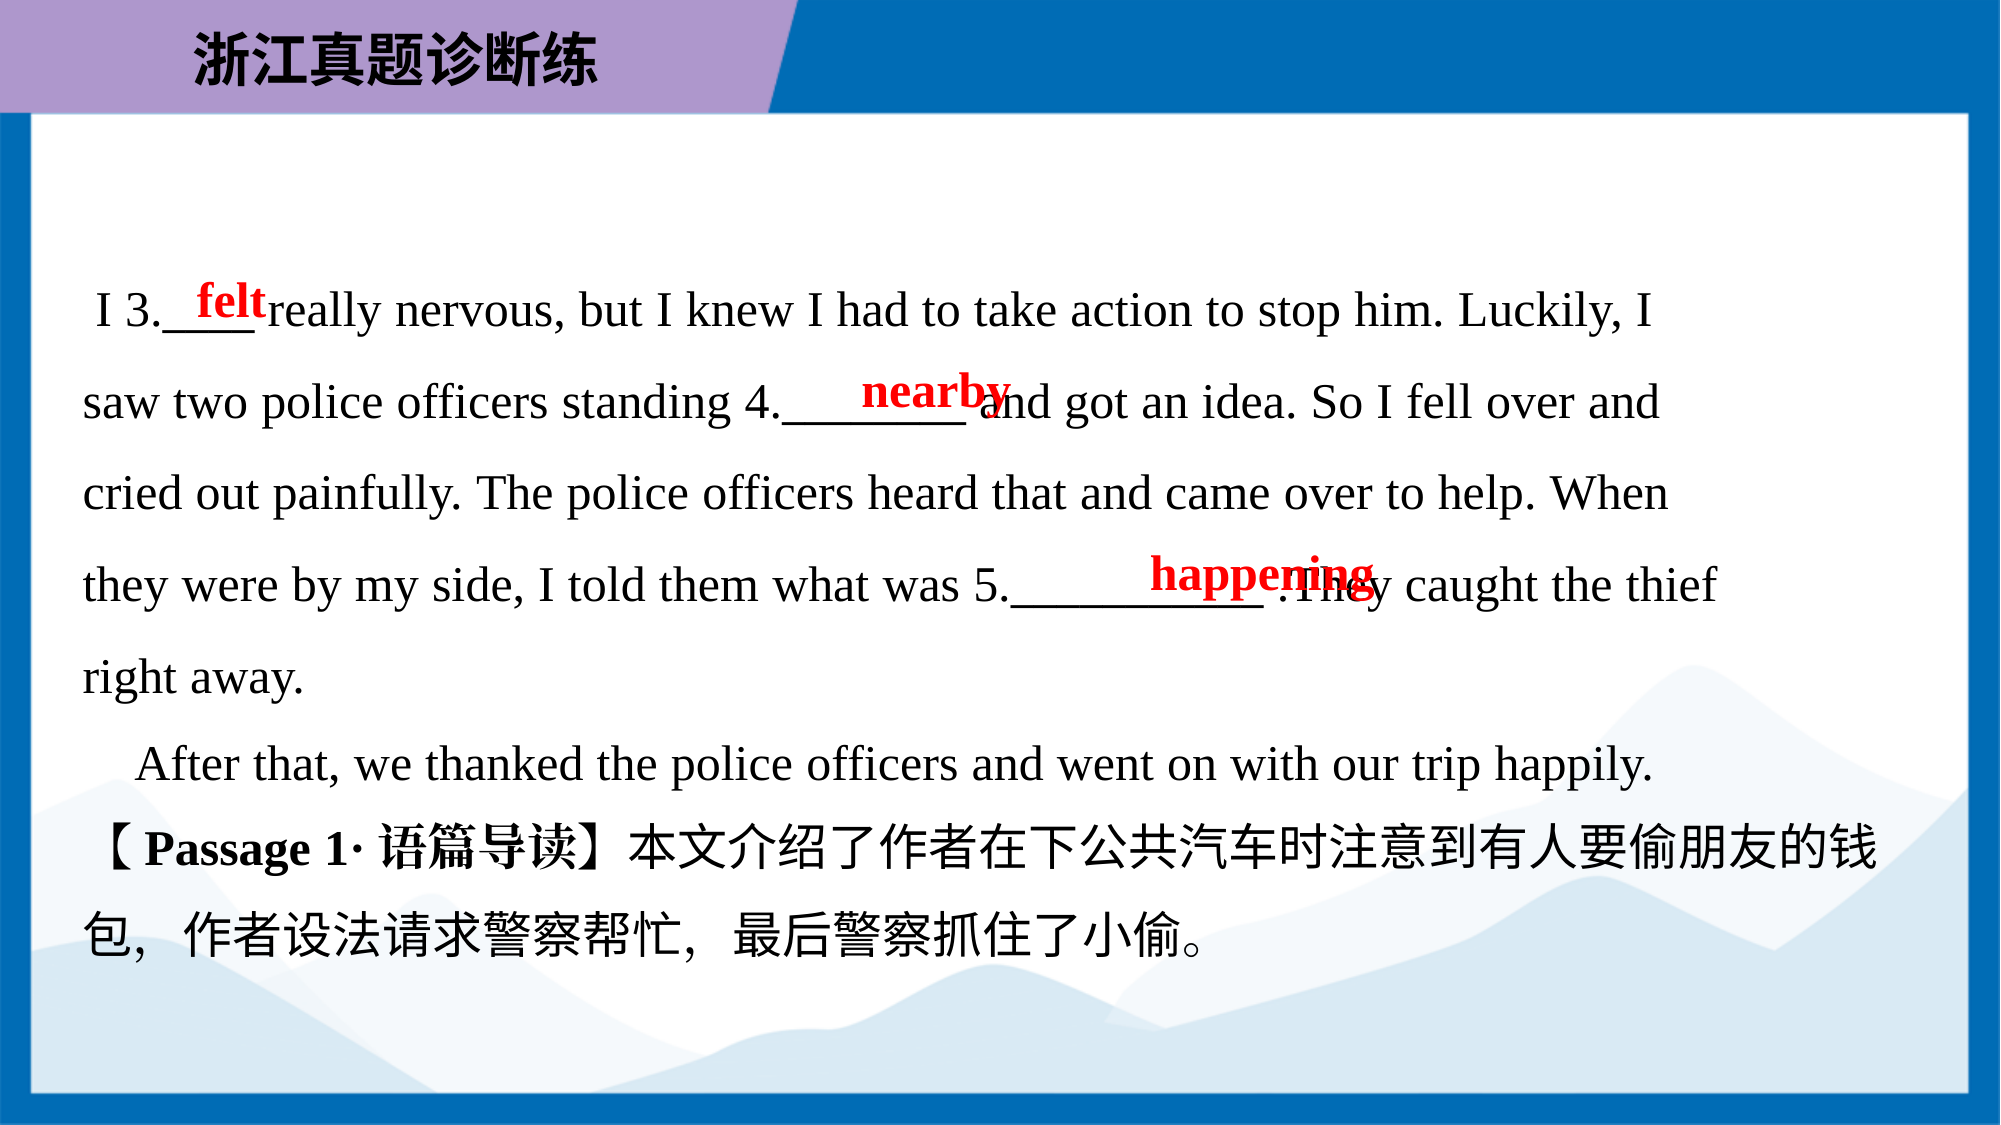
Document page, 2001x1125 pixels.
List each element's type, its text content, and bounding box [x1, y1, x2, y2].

text_box felt [178, 240, 285, 319]
text_box happening [1131, 513, 1393, 592]
text_box 【Passage 1·语篇导读】本文介绍了作者在下公共汽车时注意到有人要偷朋友的钱 包，作者设法请求警察帮忙，最后警察抓住了小偷。 [82, 784, 1917, 954]
text_box nearby [843, 329, 1030, 409]
picture [0, 0, 2000, 1125]
text_box I 3.____ really nervous, but I knew I had to take action to stop him. Luckily, I saw two police officers standing 4.________ and got an idea. So I fell over and cried out painfully. The police officers heard that and came over to help. When they were by my side, I told them what was 5.___________ .They caught the thief right away. After that, we thanked the police officers and went on with our trip happily. [82, 244, 1917, 782]
